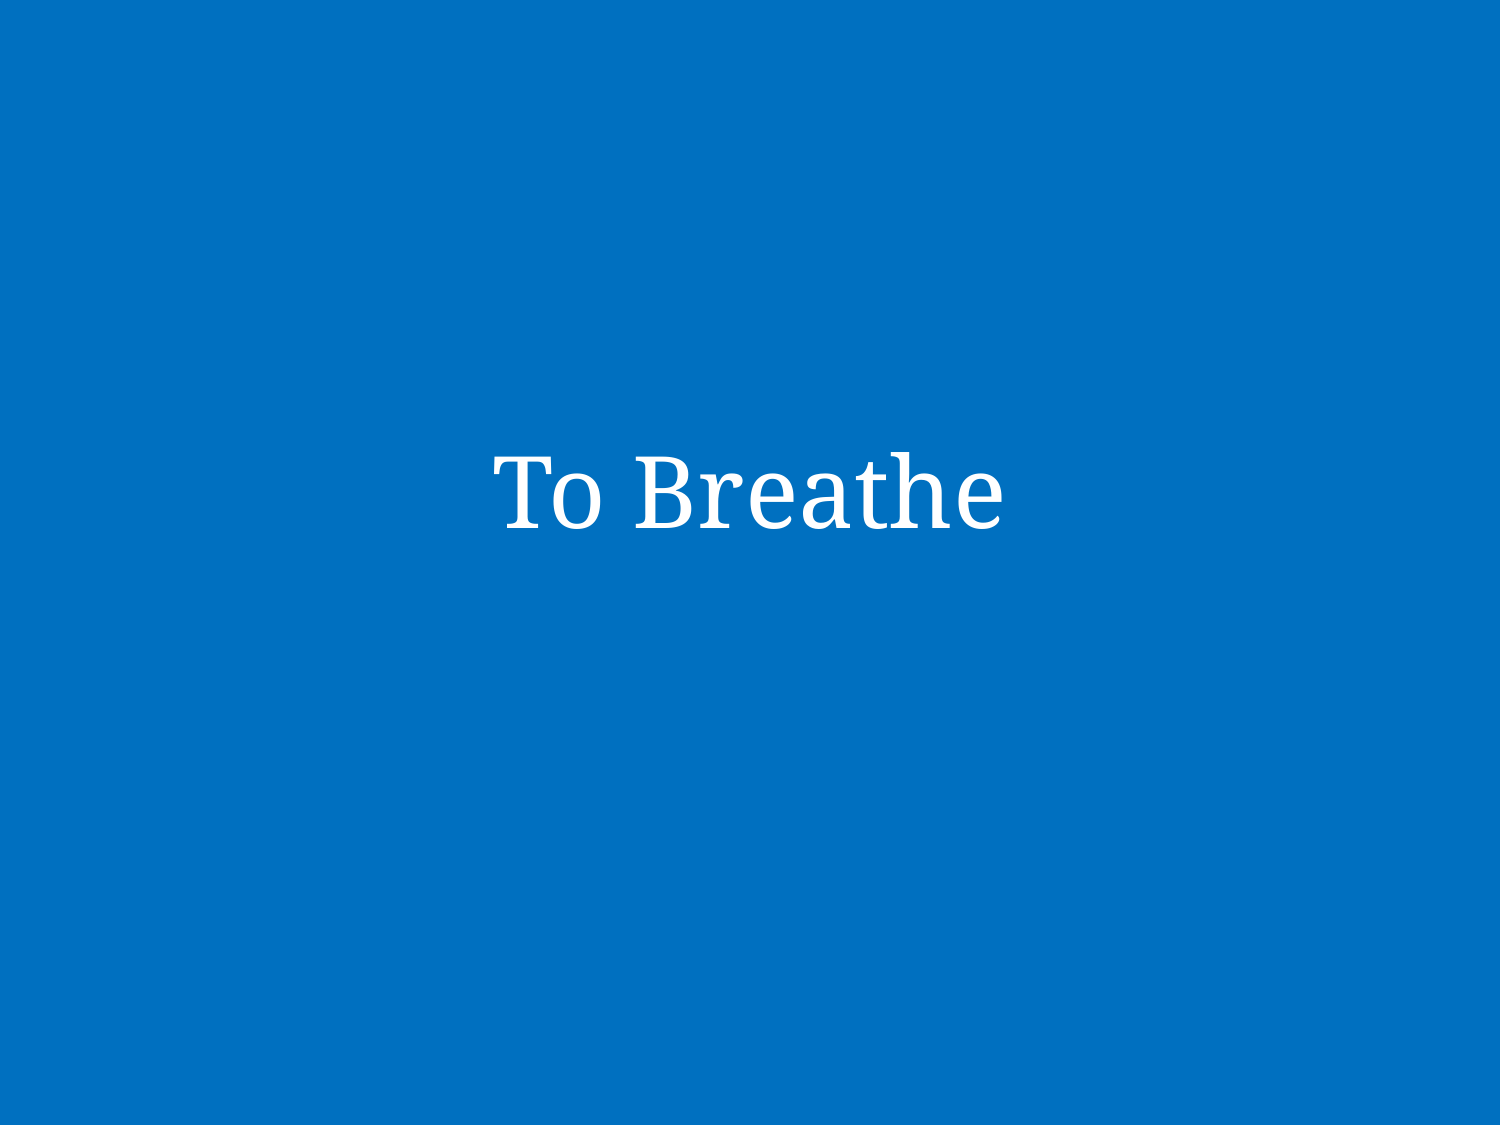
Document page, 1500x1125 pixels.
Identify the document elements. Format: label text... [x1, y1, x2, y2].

list To Breathe [75, 87, 1425, 1005]
